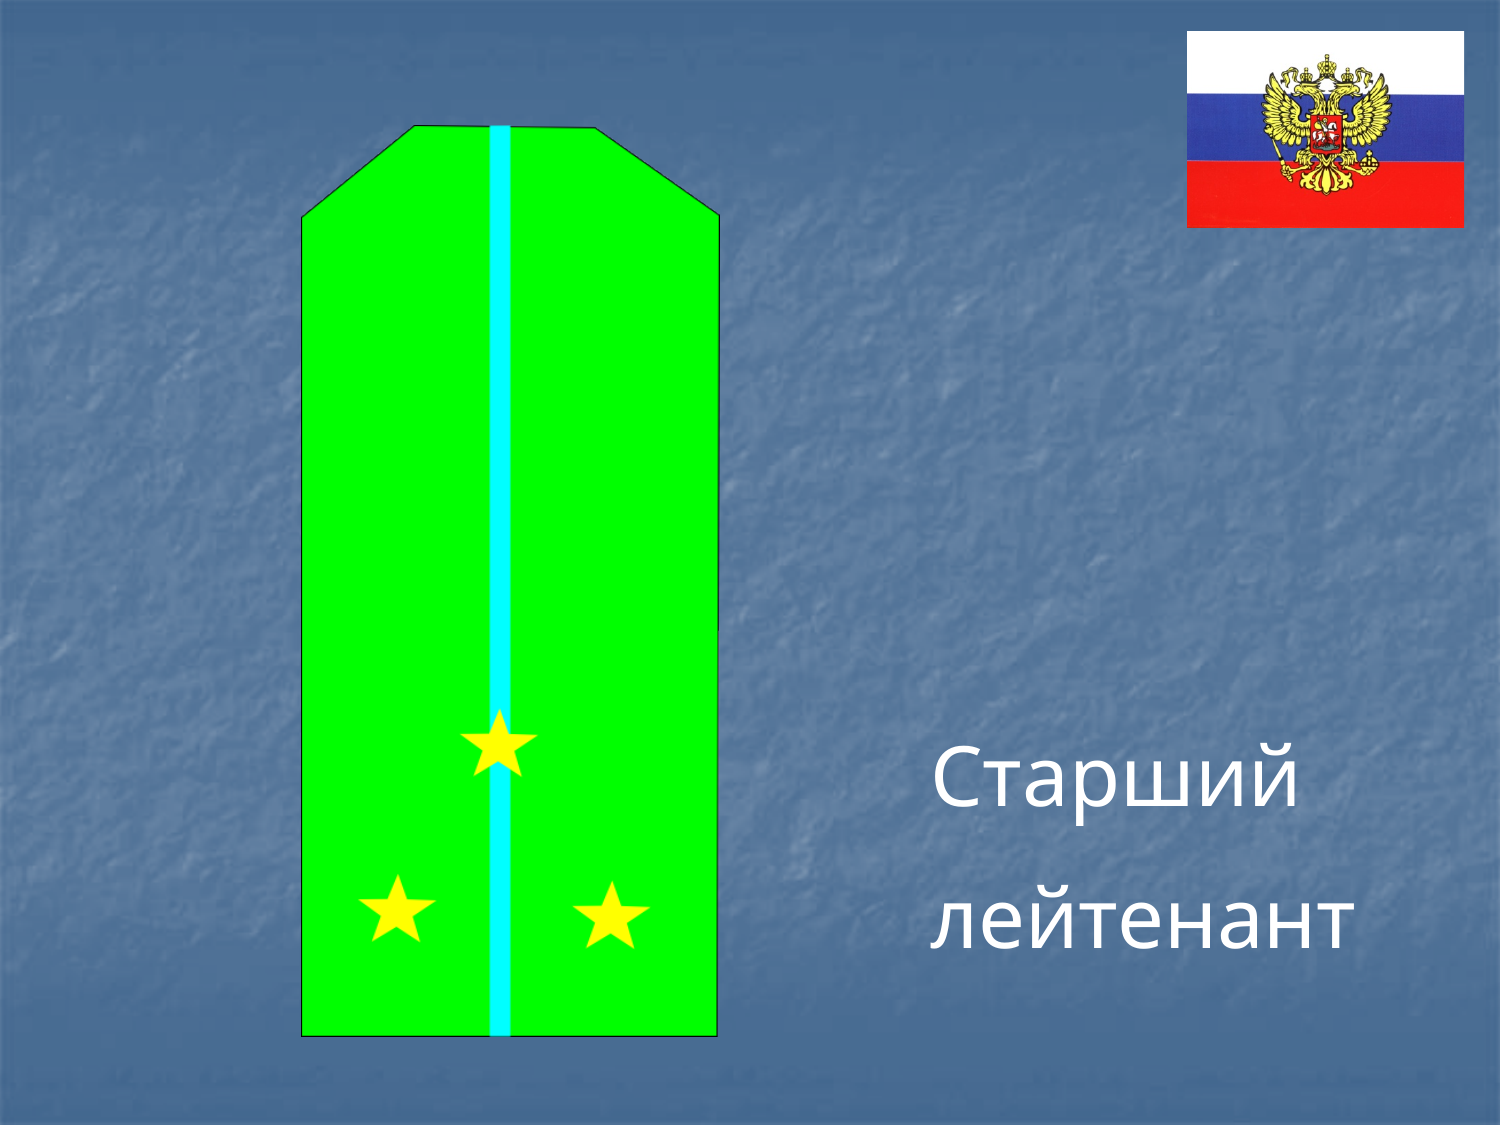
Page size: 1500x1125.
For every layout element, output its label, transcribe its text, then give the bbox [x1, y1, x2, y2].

picture [300, 125, 720, 1038]
text_box Старший лейтенант [915, 716, 1424, 973]
picture [1186, 30, 1465, 228]
